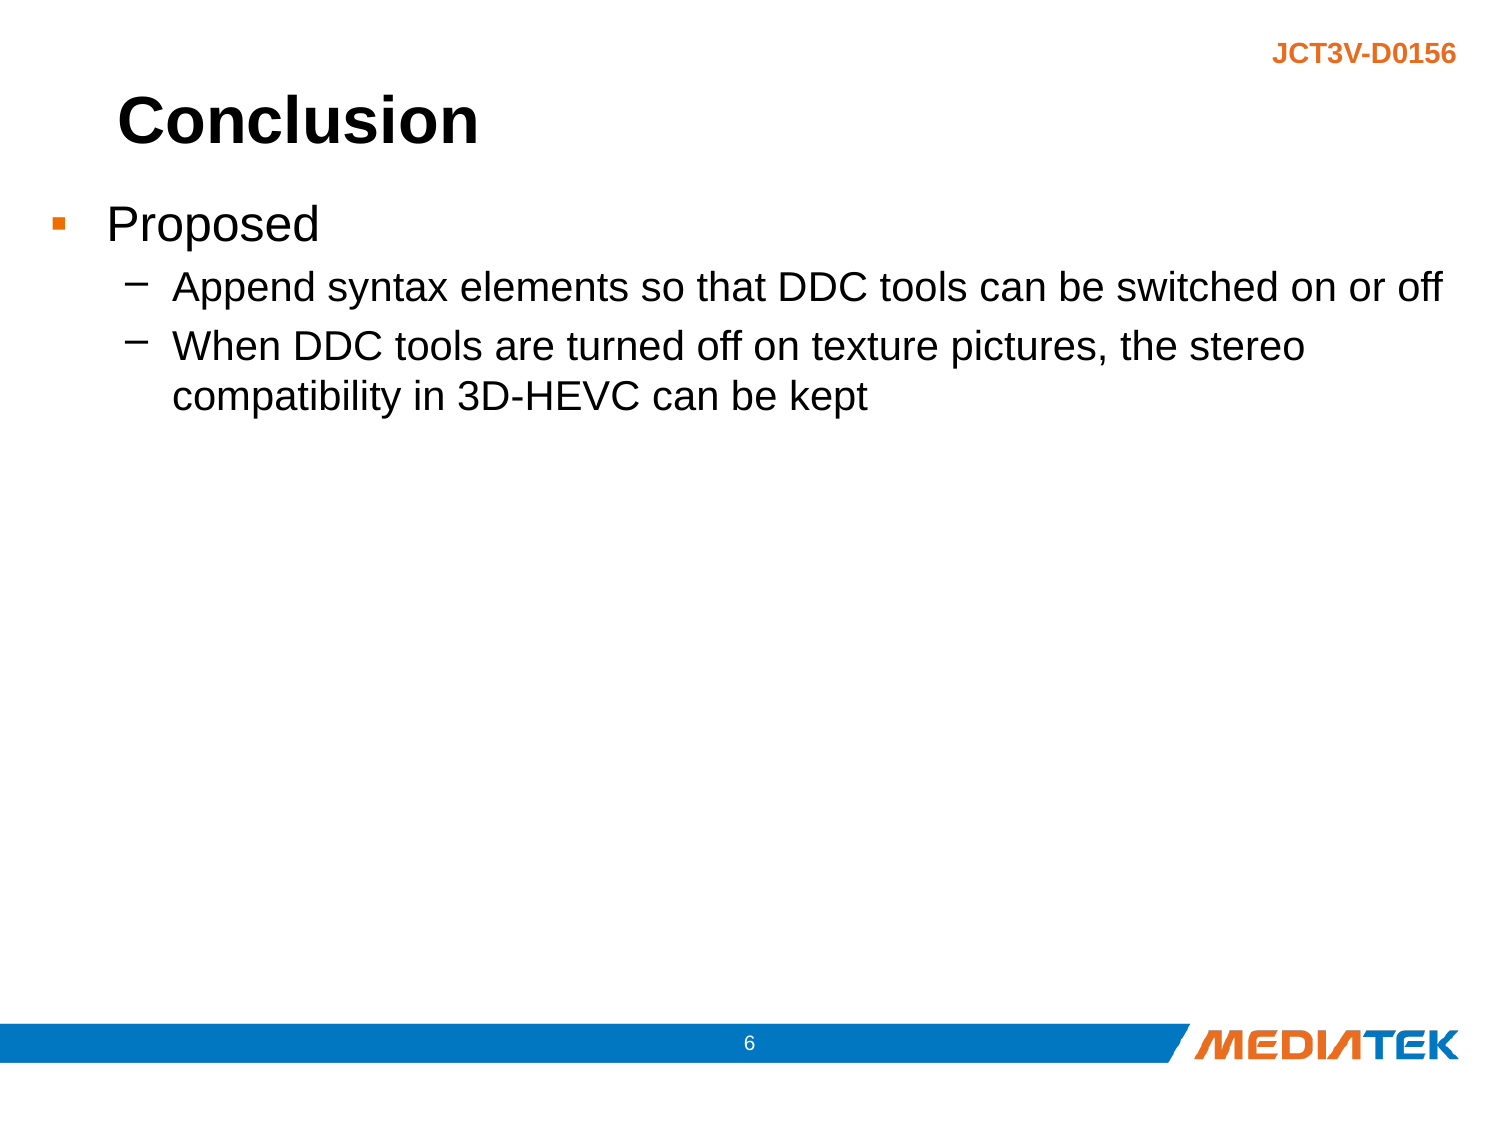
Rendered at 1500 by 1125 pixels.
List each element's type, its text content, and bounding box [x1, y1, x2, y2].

slide_number 5 [711, 1022, 789, 1090]
title Conclusion [101, 62, 1425, 172]
picture [789, 1023, 1459, 1063]
list Proposed Append syntax elements so that DDC tools can be switched on or off When DDC tools are turned off on texture pictures, the stereo compatibility in 3D-HEVC can be kept [34, 184, 1466, 998]
picture [0, 1023, 711, 1063]
